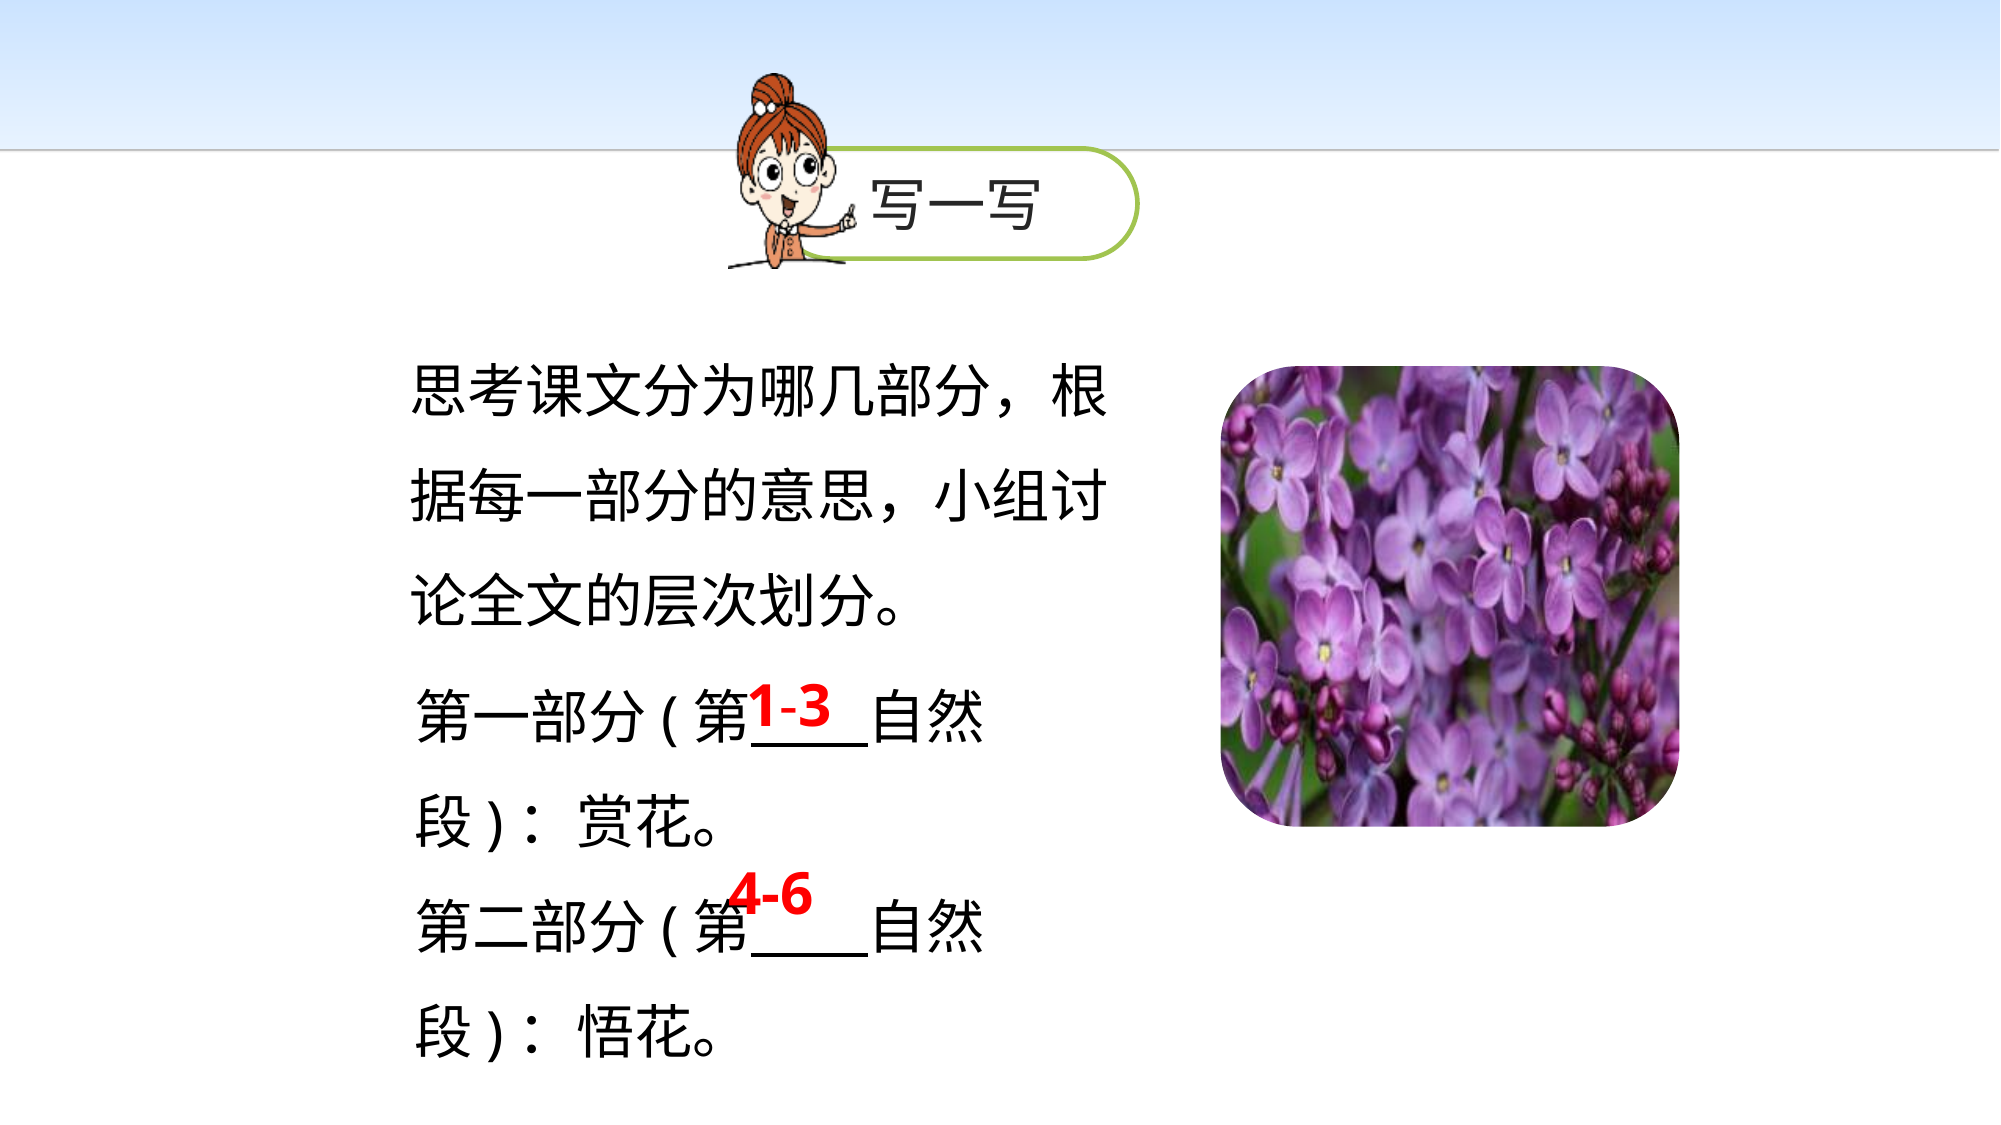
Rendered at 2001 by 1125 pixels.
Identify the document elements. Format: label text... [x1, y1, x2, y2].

picture [1220, 365, 1680, 827]
text_box 写一写 [860, 146, 1140, 261]
text_box 思考课文分为哪几部分，根据每一部分的意思，小组讨论全文的层次划分。 [394, 311, 1138, 642]
text_box 第一部分(第 自然段)：赏花。 第二部分(第 自然段)：悟花。 [399, 637, 1095, 1073]
text_box 1-3 [731, 660, 879, 746]
text_box 4-6 [713, 848, 861, 934]
picture [728, 73, 857, 269]
